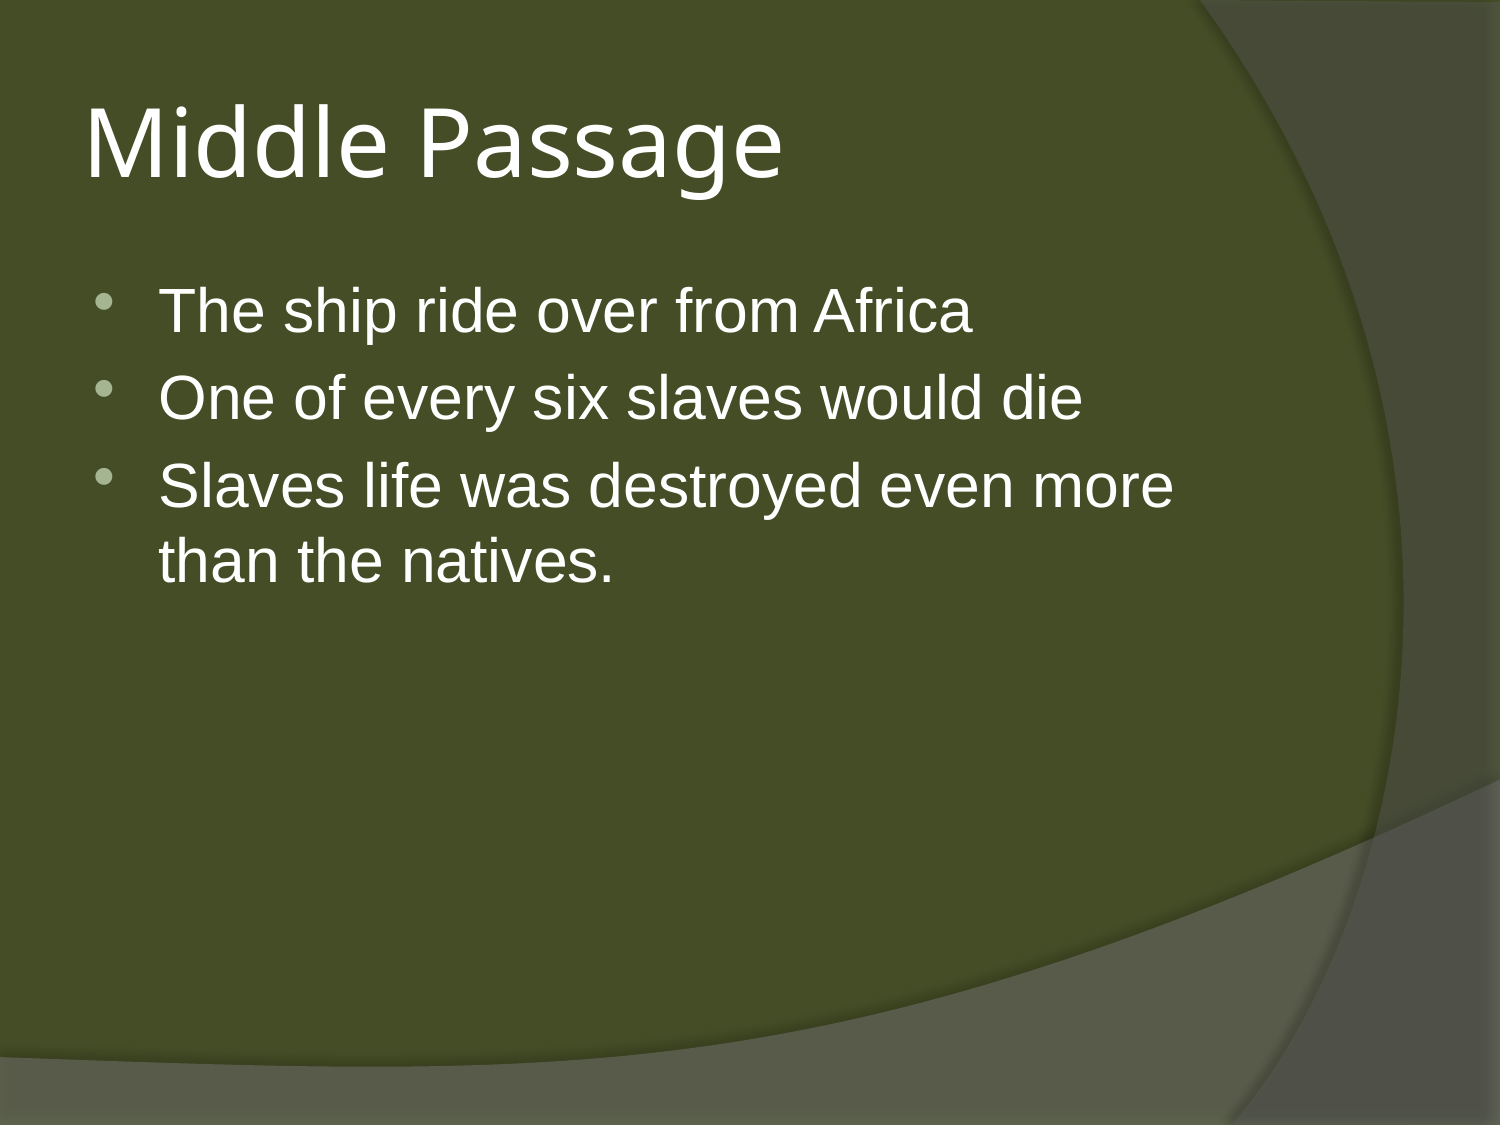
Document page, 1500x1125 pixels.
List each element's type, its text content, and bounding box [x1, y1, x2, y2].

title Middle Passage [75, 45, 1300, 233]
list The ship ride over from Africa One of every six slaves would die Slaves life was destroyed even more than the natives. [75, 262, 1300, 1005]
